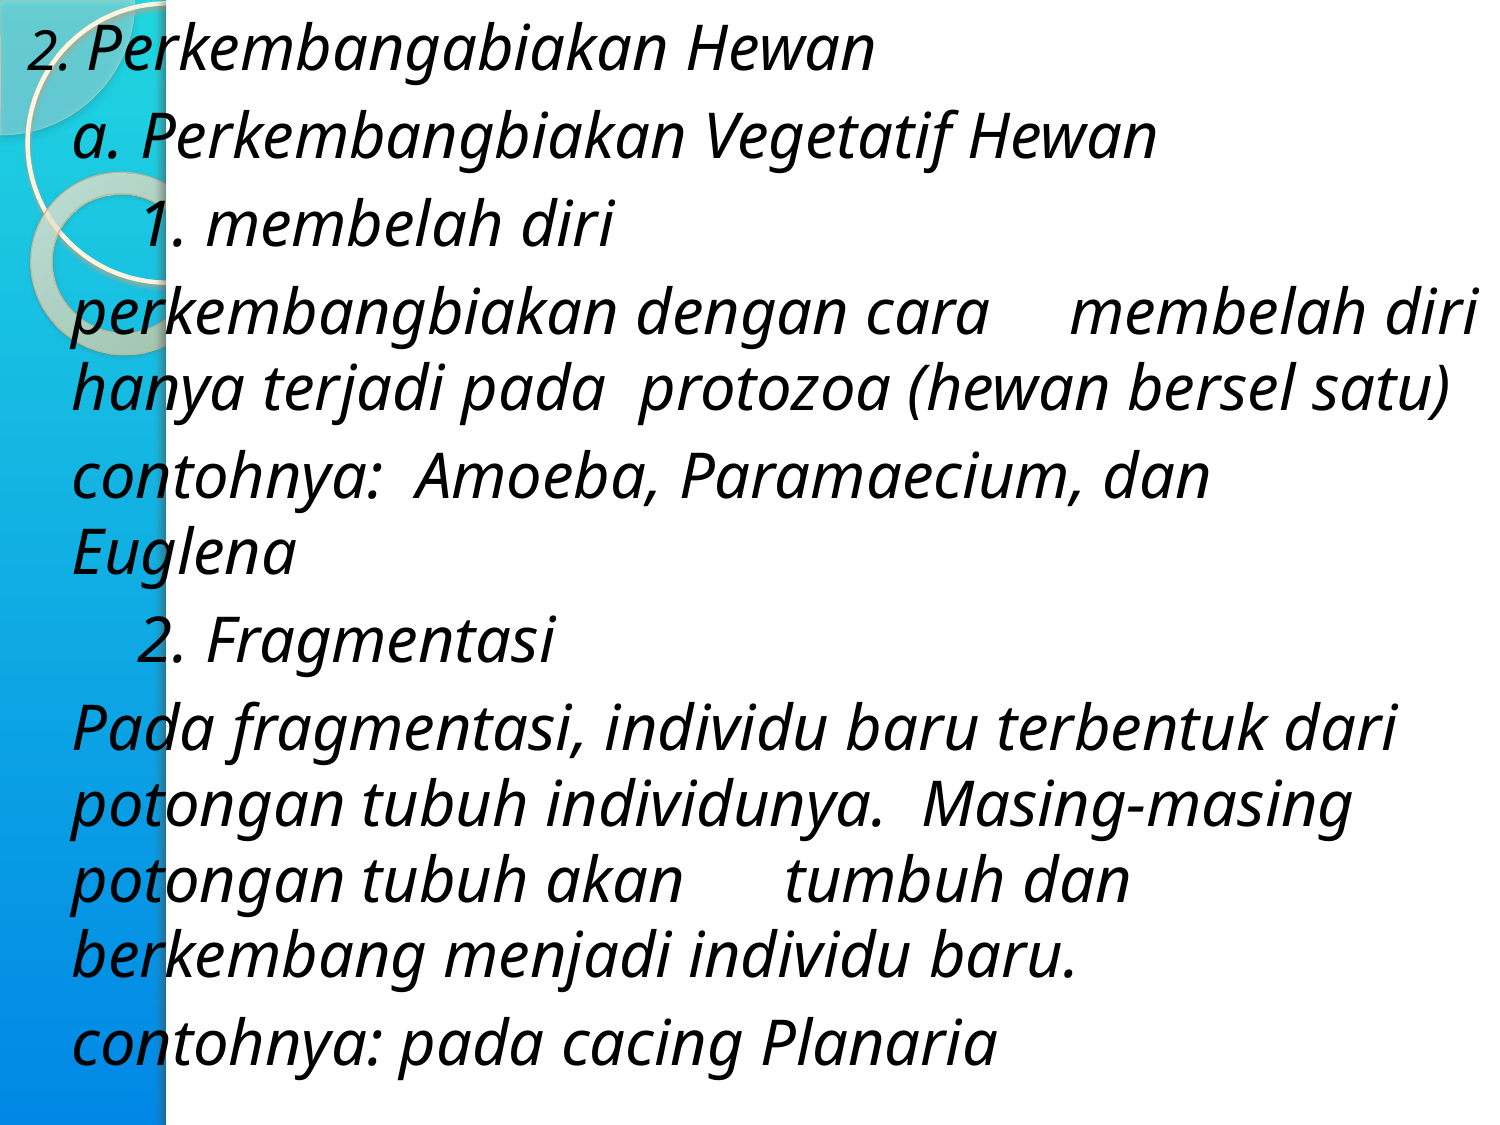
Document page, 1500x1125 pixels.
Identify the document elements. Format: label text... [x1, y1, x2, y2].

list 2. Perkembangabiakan Hewan a. Perkembangbiakan Vegetatif Hewan 1. membelah diri perkembangbiakan dengan cara membelah diri hanya terjadi pada protozoa (hewan bersel satu) contohnya: Amoeba, Paramaecium, dan Euglena 2. Fragmentasi Pada fragmentasi, individu baru terbentuk dari potongan tubuh individunya. Masing-masing potongan tubuh akan tumbuh dan berkembang menjadi individu baru. contohnya: pada cacing Planaria [0, 0, 1500, 1125]
